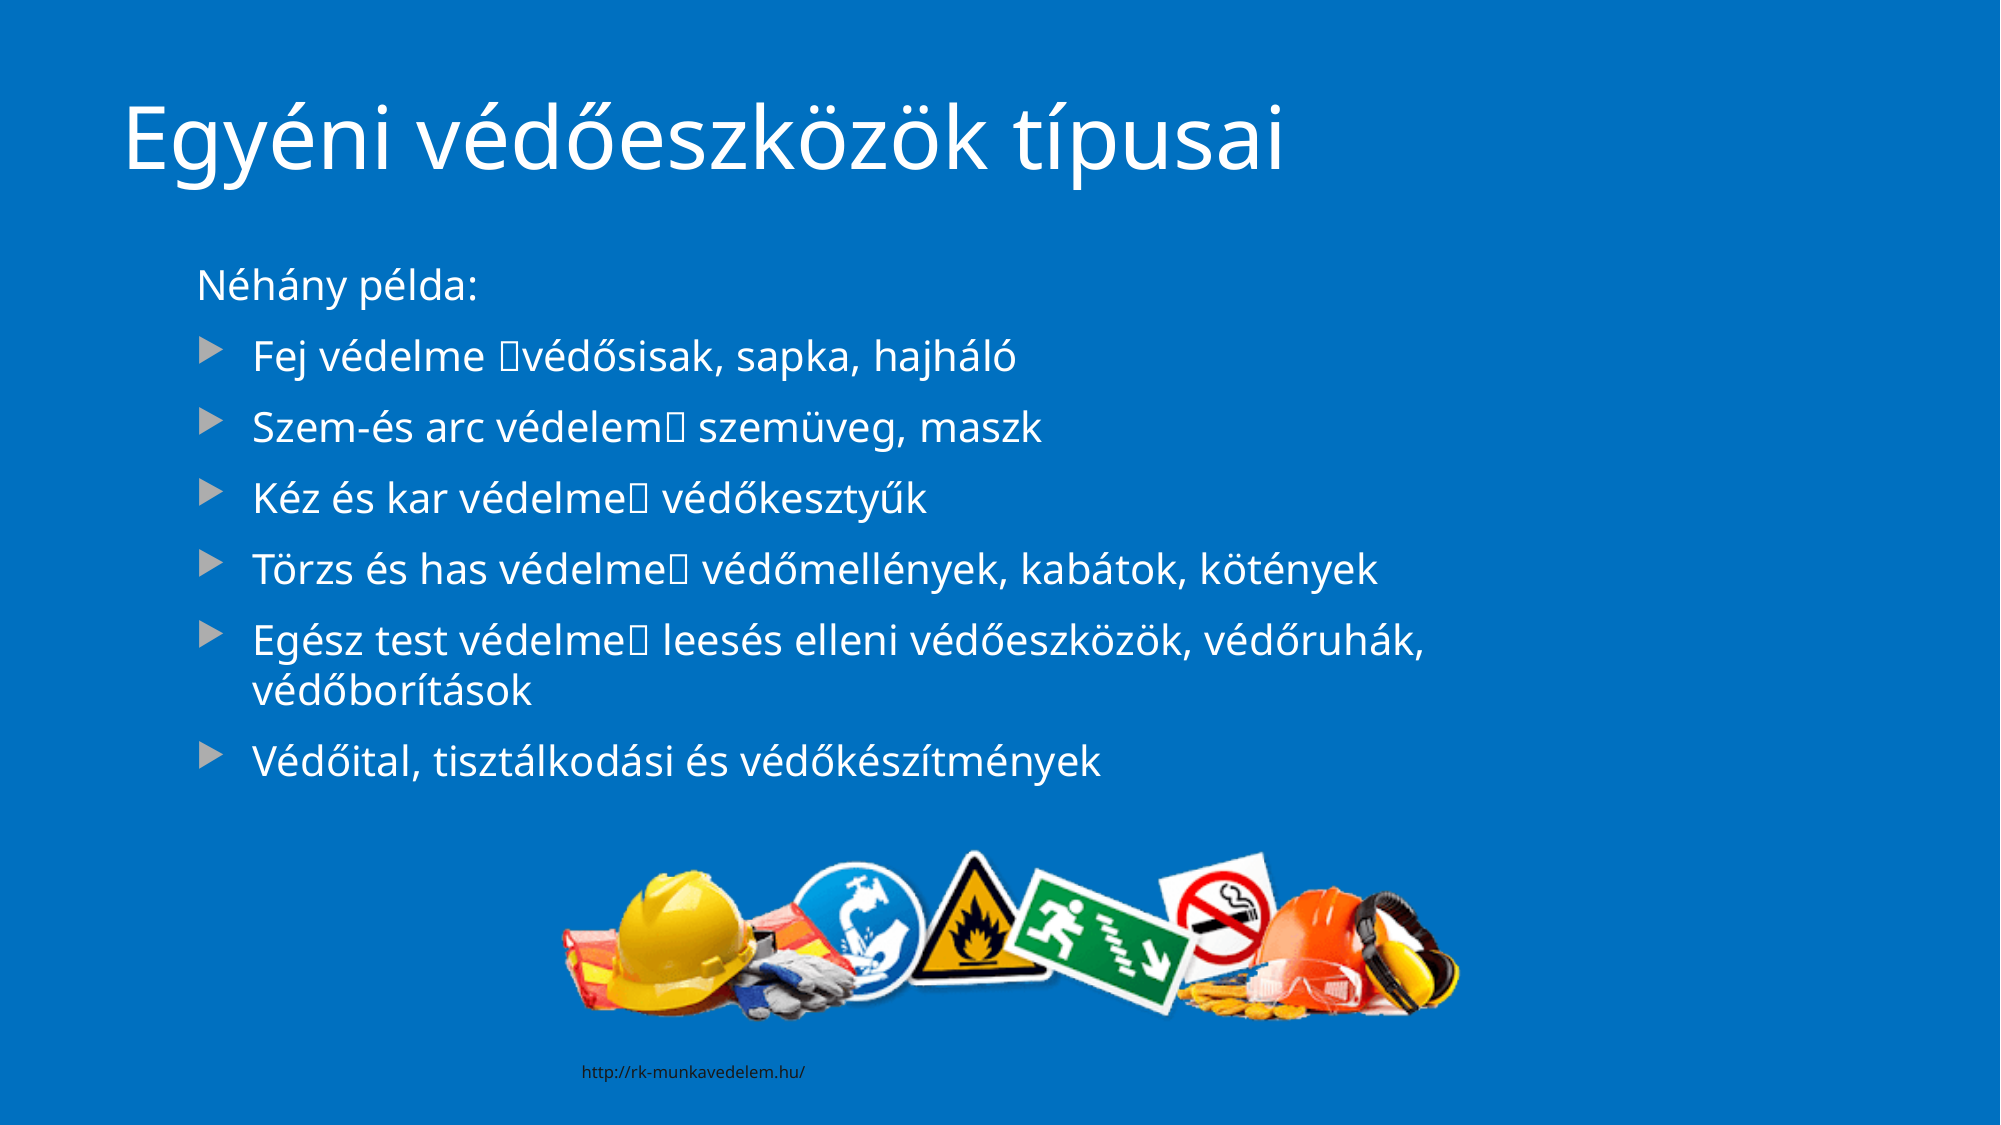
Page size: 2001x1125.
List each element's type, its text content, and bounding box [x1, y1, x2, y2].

text_box http://rk-munkavedelem.hu/ [566, 1054, 1081, 1089]
title Egyéni védőeszközök típusai [106, 74, 1649, 304]
picture [557, 843, 1465, 1036]
list Néhány példa: Fej védelme védősisak, sapka, hajháló Szem-és arc védelem szemüveg, maszk Kéz és kar védelme védőkesztyűk Törzs és has védelme védőmellények, kabátok, kötények Egész test védelme leesés elleni védőeszközök, védőruhák, védőborítások Védőital, tisztálkodási és védőkészítmények [181, 251, 1649, 940]
